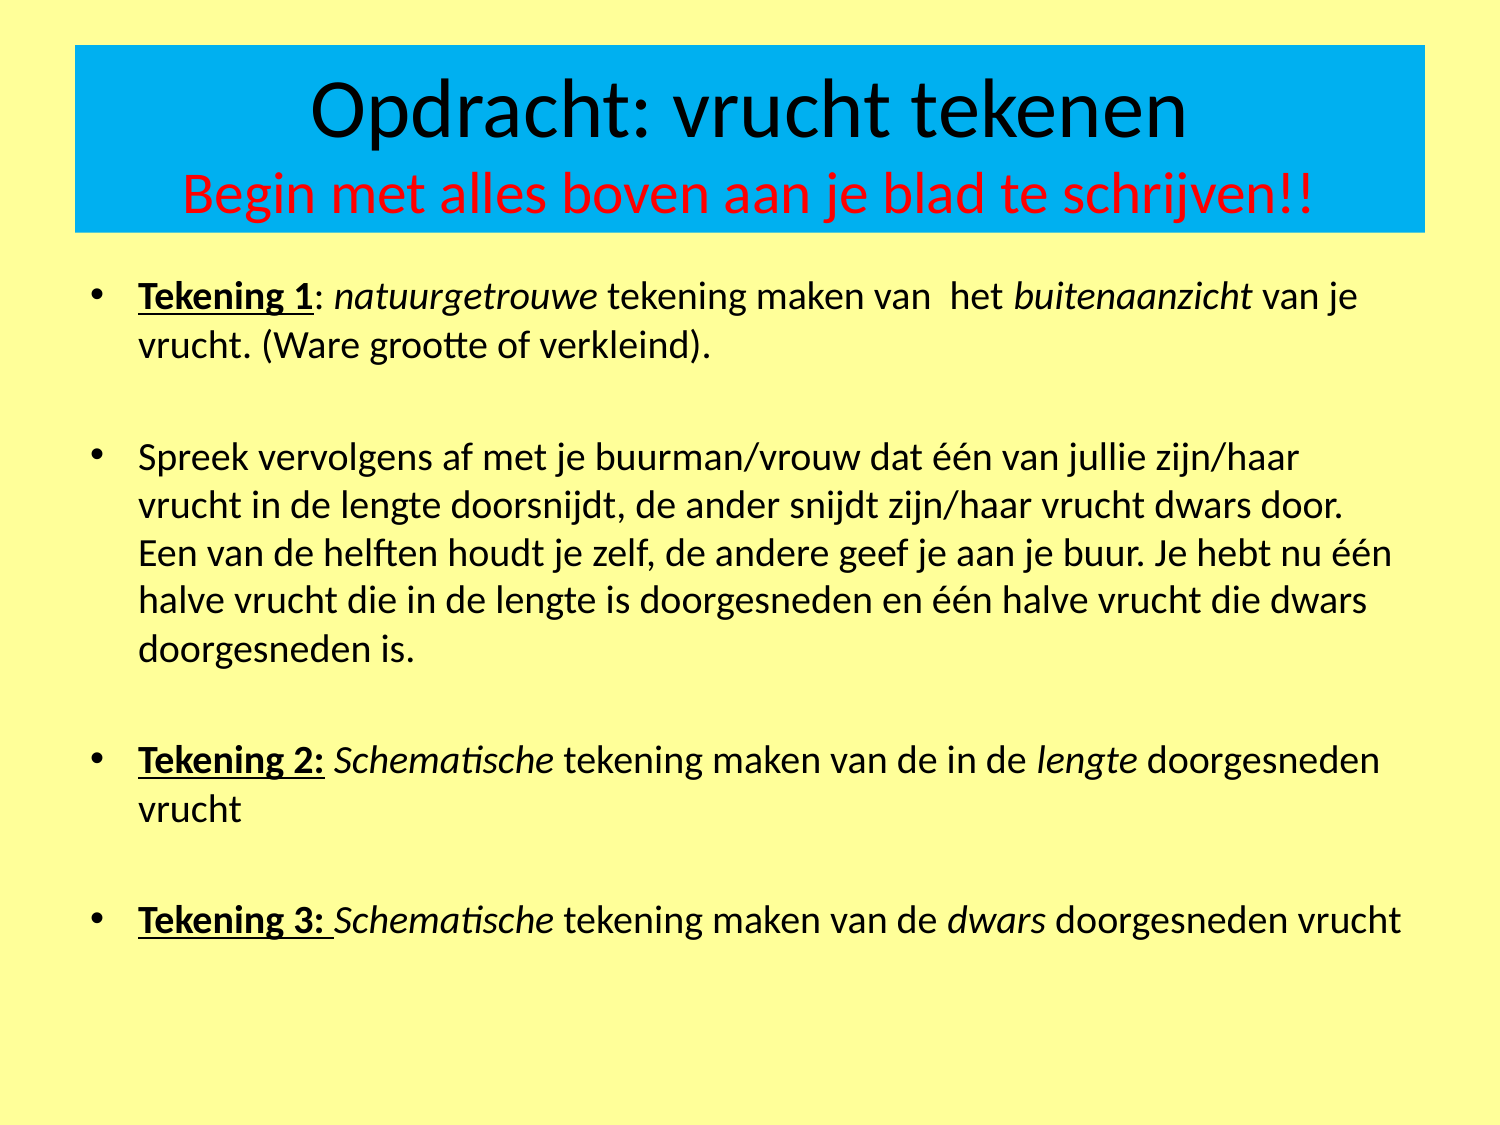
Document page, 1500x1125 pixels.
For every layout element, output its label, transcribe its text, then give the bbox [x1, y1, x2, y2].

list Tekening 1: natuurgetrouwe tekening maken van het buitenaanzicht van je vrucht. (Ware grootte of verkleind). Spreek vervolgens af met je buurman/vrouw dat één van jullie zijn/haar vrucht in de lengte doorsnijdt, de ander snijdt zijn/haar vrucht dwars door. Een van de helften houdt je zelf, de andere geef je aan je buur. Je hebt nu één halve vrucht die in de lengte is doorgesneden en één halve vrucht die dwars doorgesneden is. Tekening 2: Schematische tekening maken van de in de lengte doorgesneden vrucht Tekening 3: Schematische tekening maken van de dwars doorgesneden vrucht [75, 262, 1425, 1005]
title Opdracht: vrucht tekenen Begin met alles boven aan je blad te schrijven!! [75, 45, 1425, 233]
